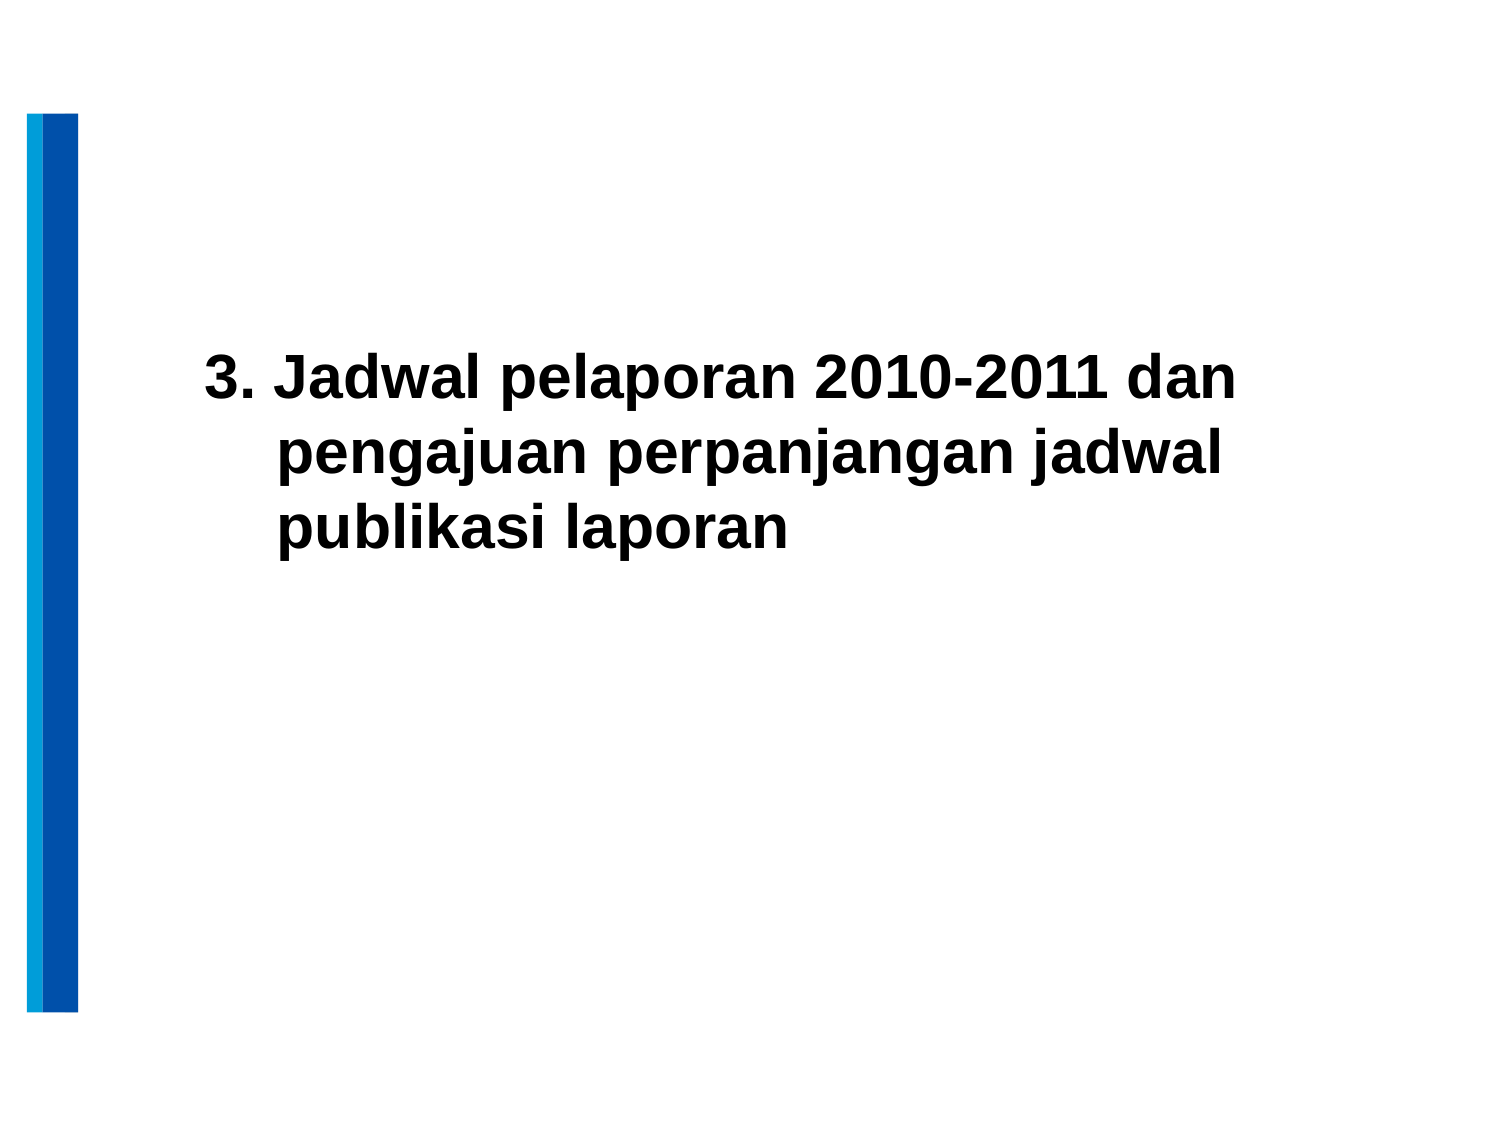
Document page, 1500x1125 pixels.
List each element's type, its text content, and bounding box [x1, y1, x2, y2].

text_box [43, 113, 79, 1013]
text_box 3. Jadwal pelaporan 2010-2011 dan pengajuan perpanjangan jadwal publikasi laporan [114, 231, 1453, 811]
text_box [26, 113, 43, 1013]
